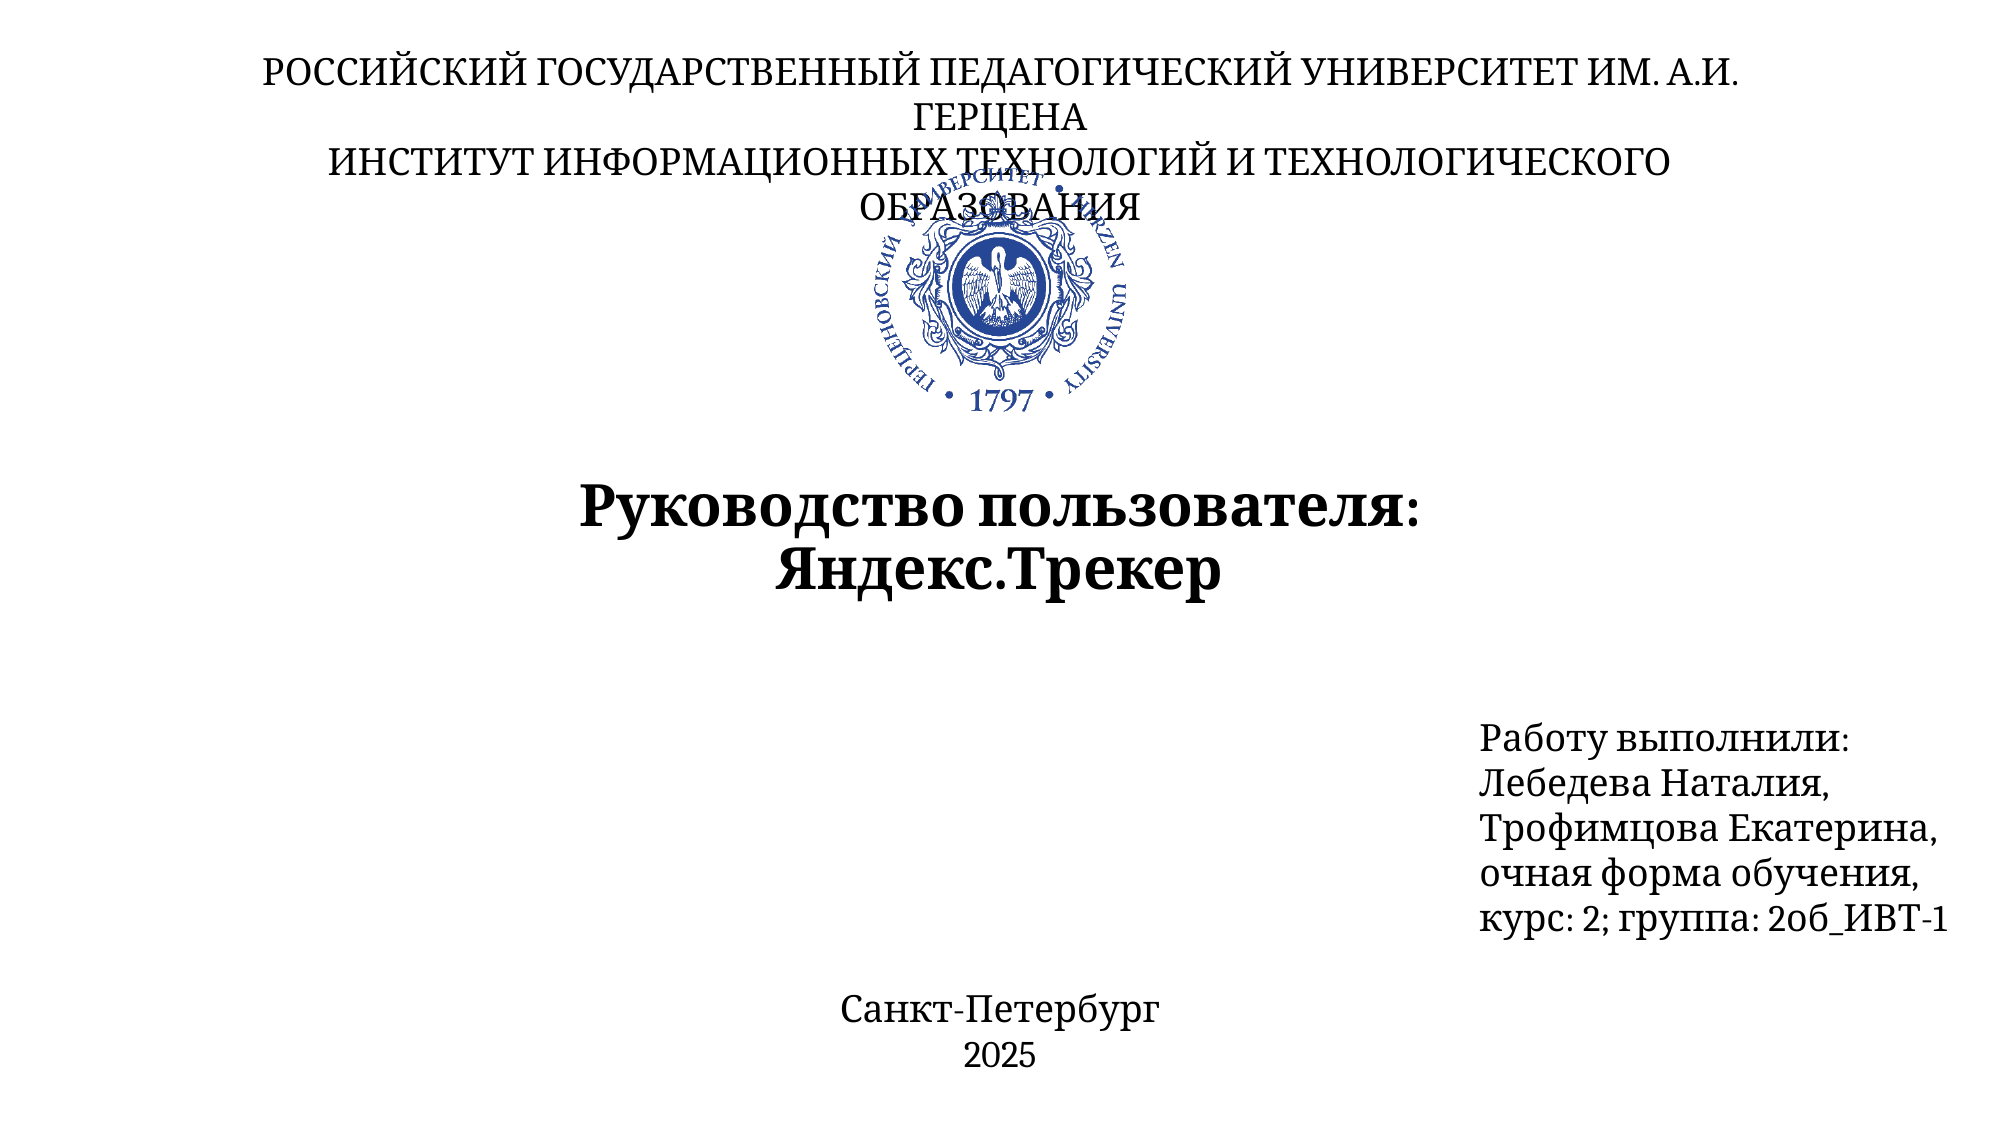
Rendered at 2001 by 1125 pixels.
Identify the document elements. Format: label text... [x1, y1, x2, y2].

picture [874, 166, 1126, 413]
text_box Руководство пользователя: Яндекс.Трекер [382, 515, 1618, 610]
text_box Санкт-Петербург 2025 [825, 977, 1175, 1083]
text_box РОССИЙСКИЙ ГОСУДАРСТВЕННЫЙ ПЕДАГОГИЧЕСКИЙ УНИВЕРСИТЕТ ИМ. А.И. ГЕРЦЕНА ИНСТИТУТ ИНФОРМАЦИОННЫХ ТЕХНОЛОГИЙ И ТЕХНОЛОГИЧЕСКОГО ОБРАЗОВАНИЯ [189, 40, 1811, 236]
text_box Работу выполнили: Лебедева Наталия, Трофимцова Екатерина, очная форма обучения, курс: 2; группа: 2об_ИВТ-1 [1459, 693, 1970, 959]
